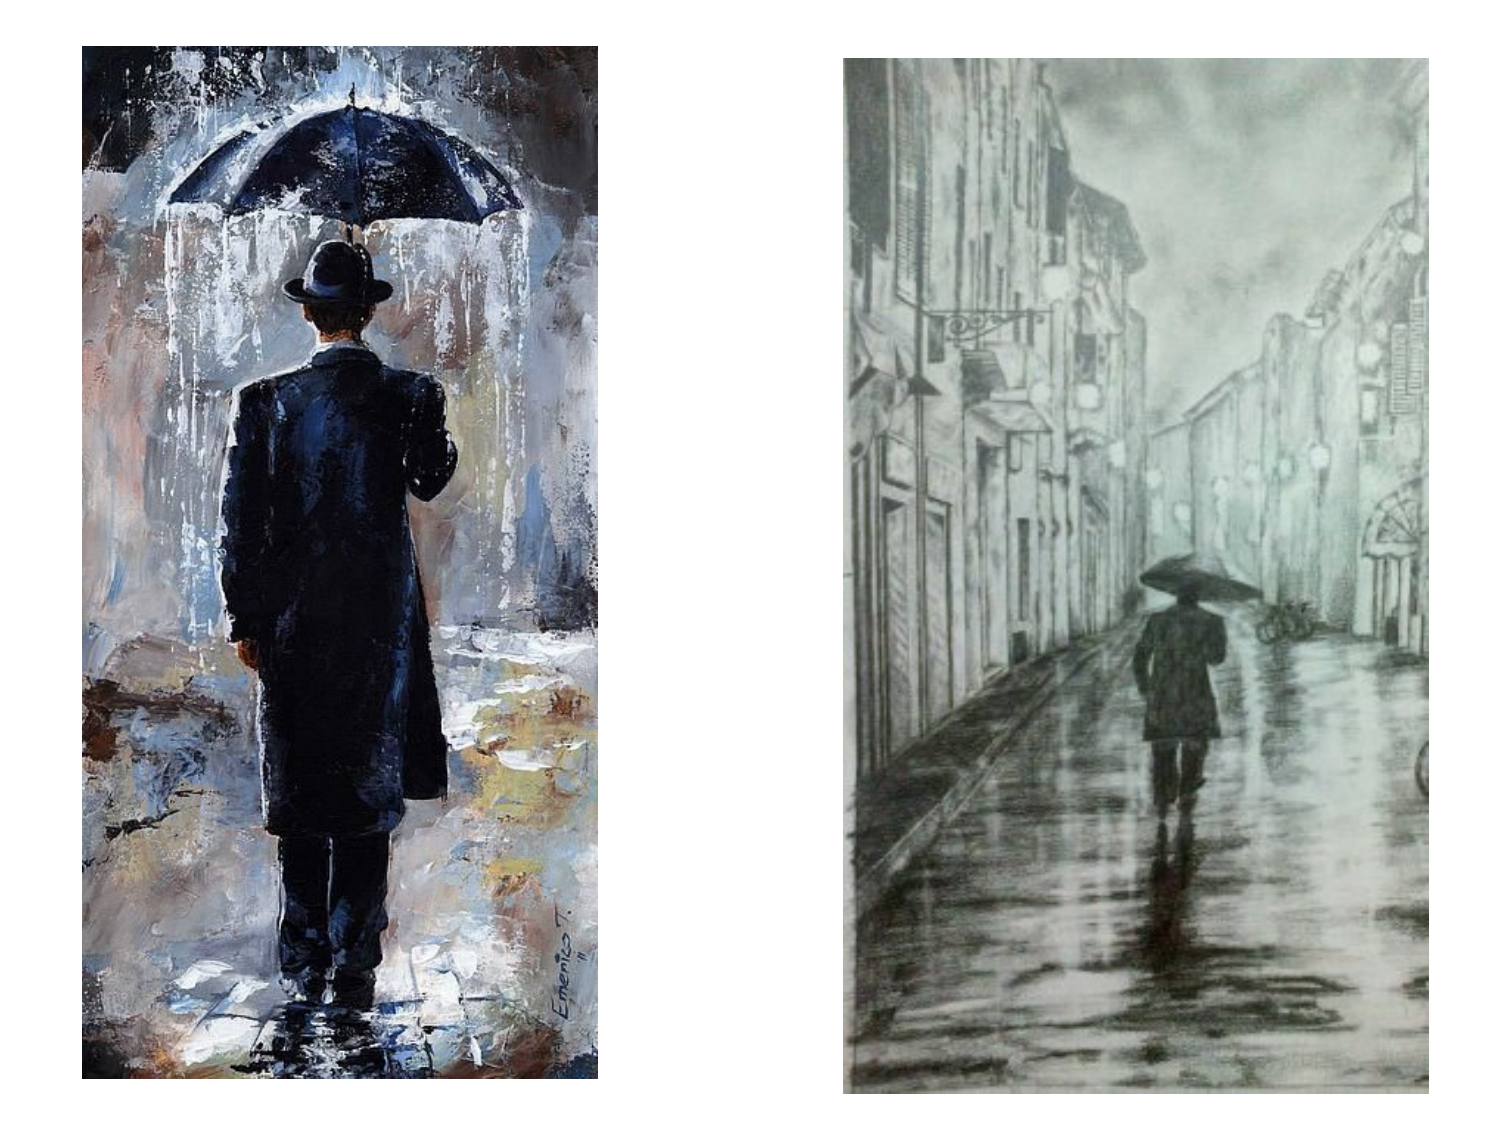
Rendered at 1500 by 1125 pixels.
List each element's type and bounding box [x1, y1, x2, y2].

picture [843, 58, 1429, 1095]
picture [81, 46, 598, 1079]
